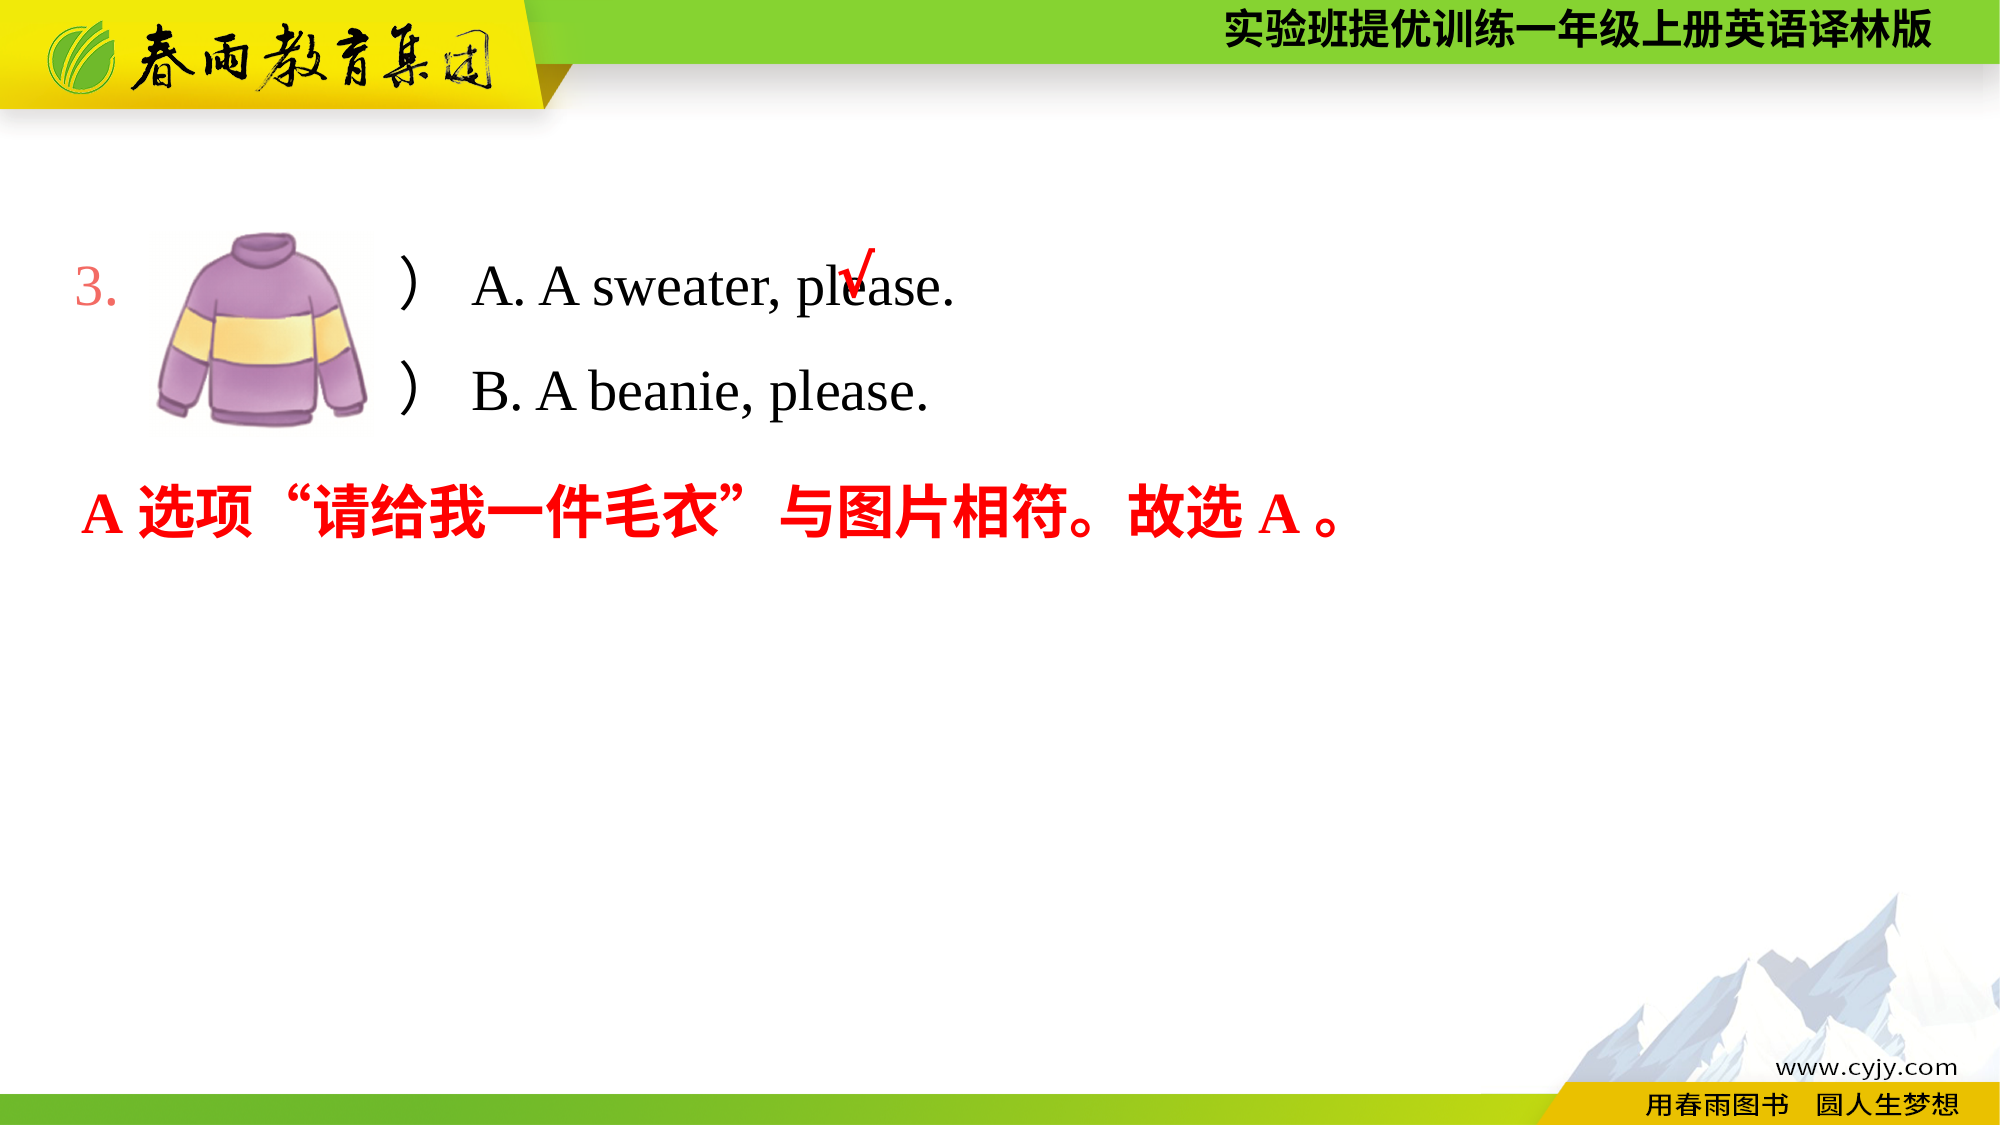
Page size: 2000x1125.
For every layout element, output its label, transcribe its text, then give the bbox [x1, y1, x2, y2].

text_box A选项“请给我一件毛衣”与图片相符。故选A。 [66, 468, 1390, 553]
text_box √ [821, 231, 890, 317]
list 3. （ ）A. A sweater, please. （ ）B. A beanie, please. [59, 205, 1944, 419]
picture [0, 0, 2000, 1125]
